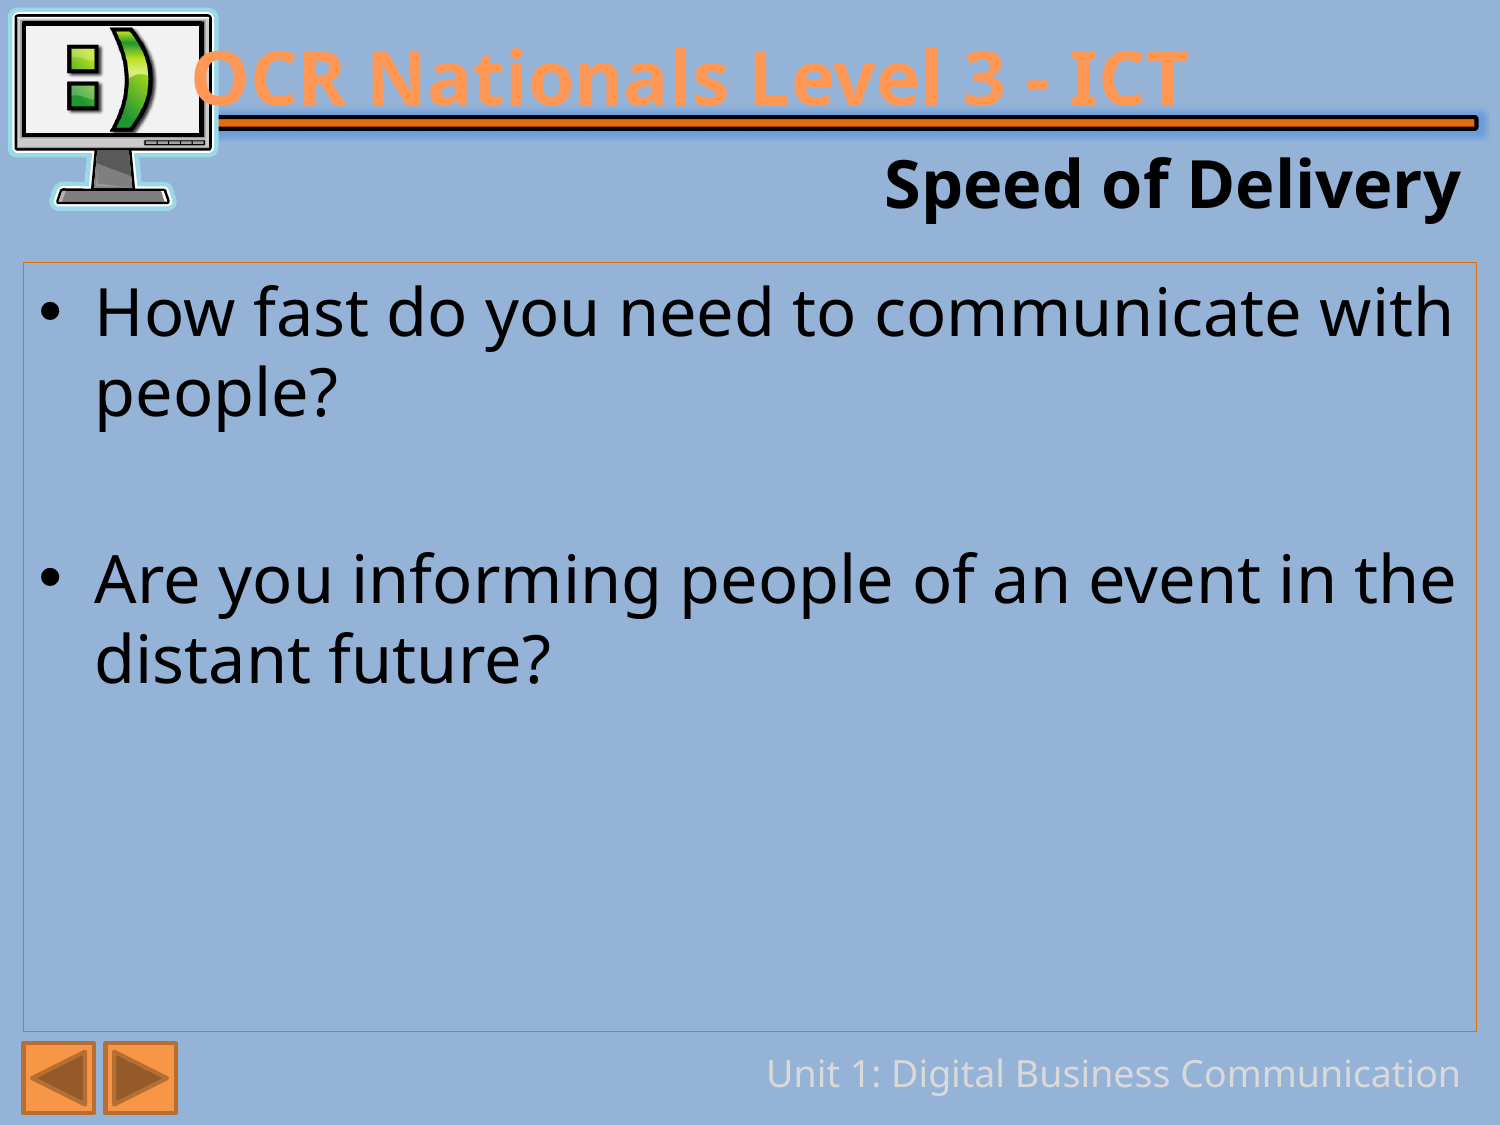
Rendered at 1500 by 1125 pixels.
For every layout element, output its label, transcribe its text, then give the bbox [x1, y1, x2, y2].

title Speed of Delivery [187, 117, 1477, 247]
picture [48, 21, 172, 139]
list How fast do you need to communicate with people? Are you informing people of an event in the distant future? [23, 262, 1477, 1032]
